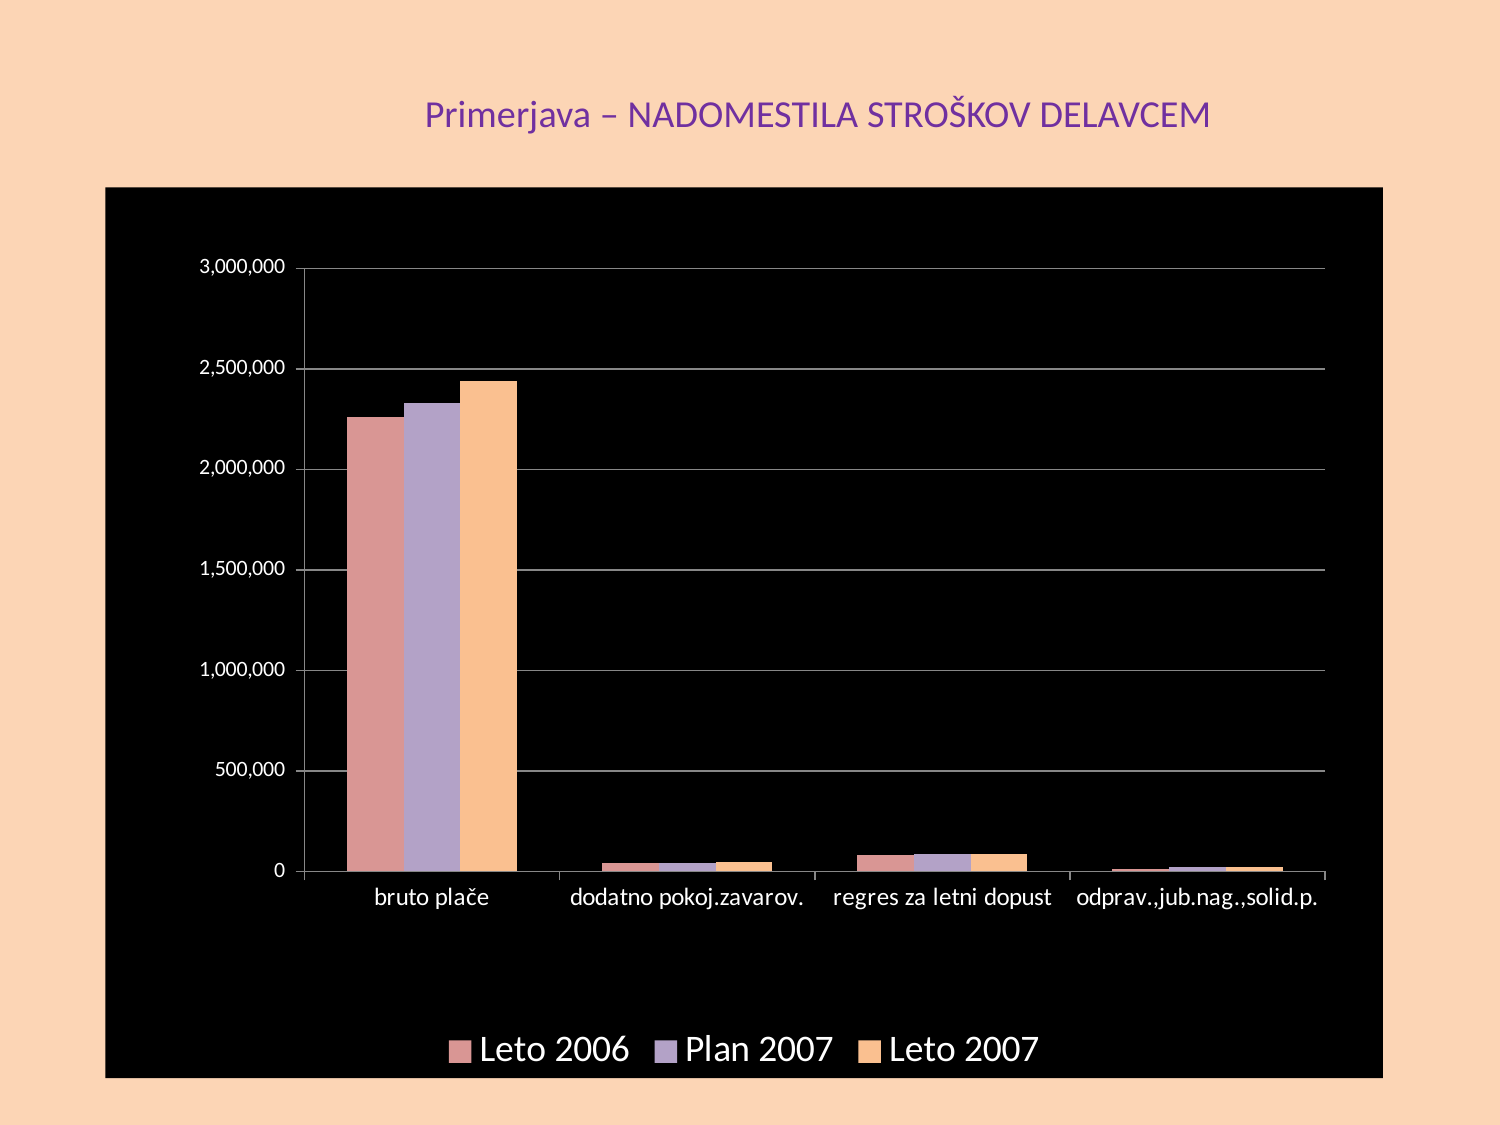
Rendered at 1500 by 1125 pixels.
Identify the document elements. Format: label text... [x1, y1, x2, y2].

title Primerjava – NADOMESTILA STROŠKOV DELAVCEM [257, 82, 1388, 193]
chart [105, 187, 1383, 1079]
